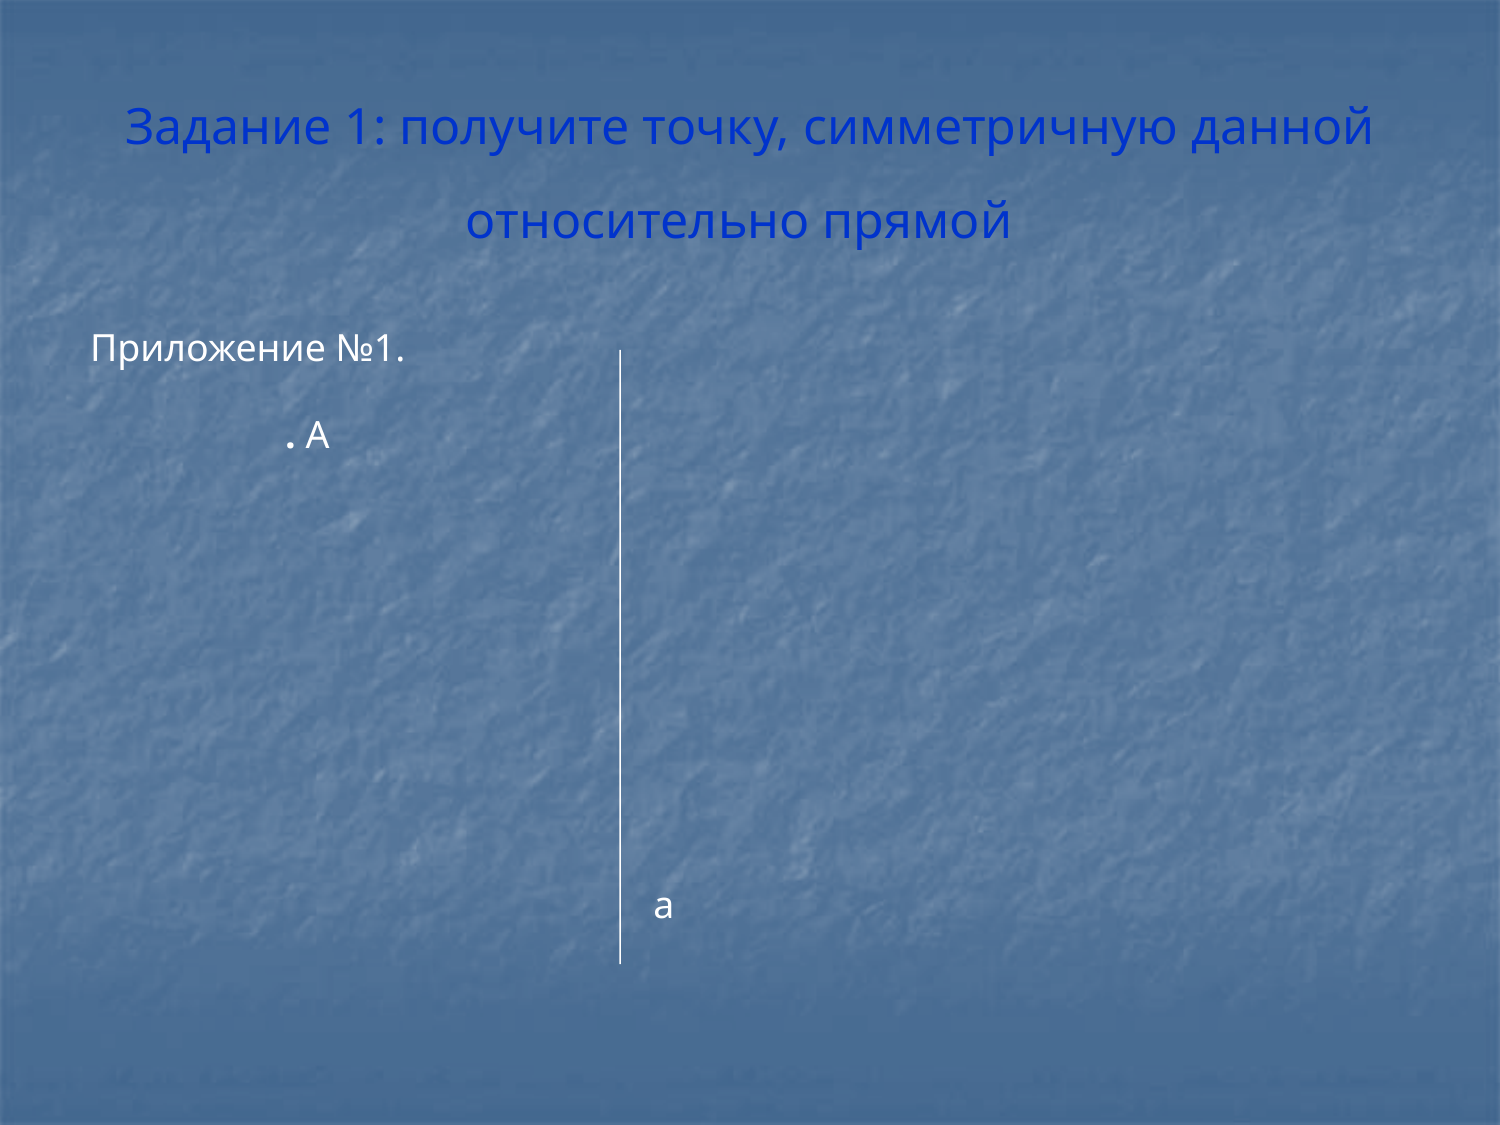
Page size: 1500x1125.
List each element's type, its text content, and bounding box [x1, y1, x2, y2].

list Приложение №1. . А а [74, 324, 1426, 1001]
title Задание 1: получите точку, симметричную данной относительно прямой [74, 62, 1426, 288]
